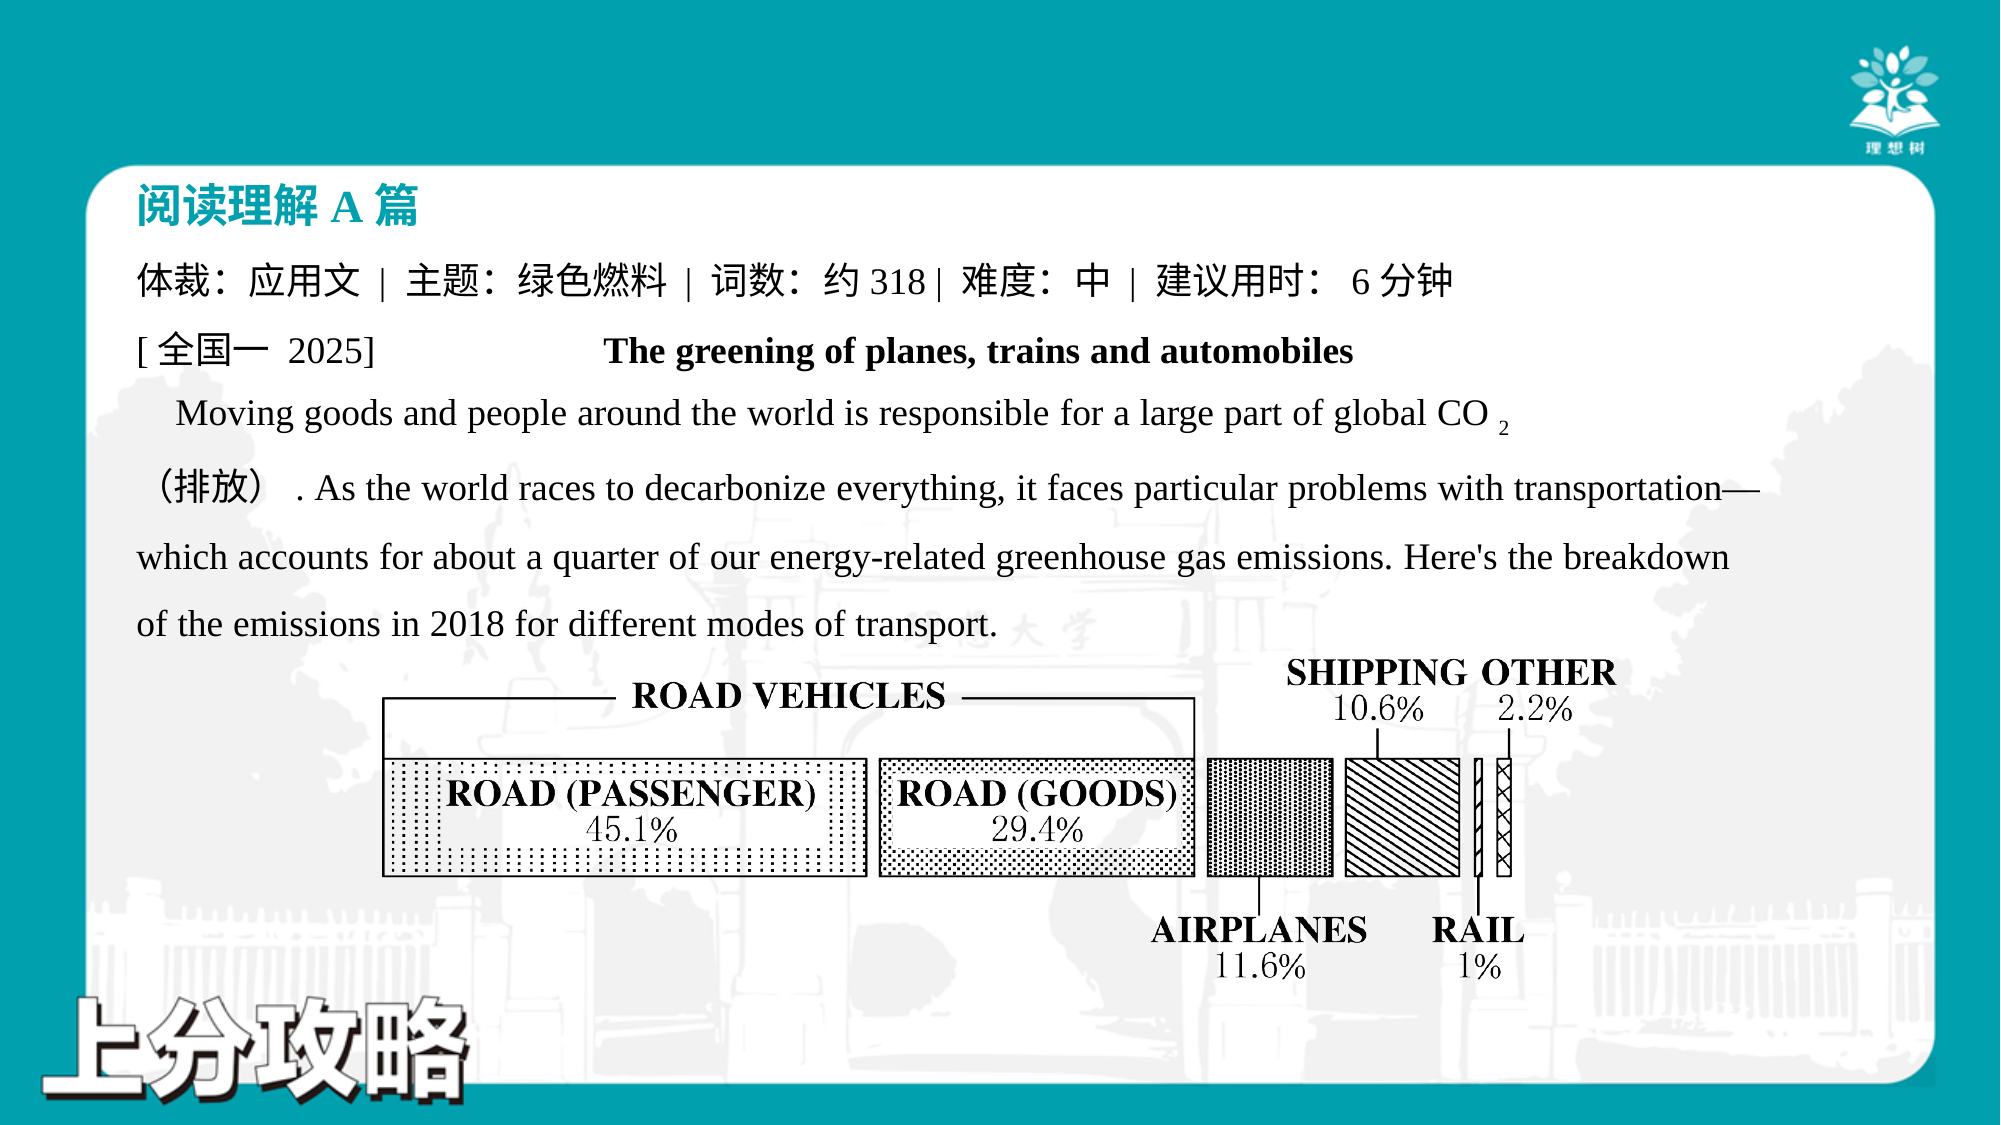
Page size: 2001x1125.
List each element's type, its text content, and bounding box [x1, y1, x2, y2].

text_box 阅读理解A篇 [136, 176, 1865, 232]
text_box 体裁：应用文 | 主题：绿色燃料 | 词数：约318 | 难度：中 | 建议用时：6分钟 [全国一 2025] The greening of planes, trains and automobiles Moving goods and people around the world is responsible for a large part of global CO 2 emissions （排放）. As the world races to decarbonize everything, it faces particular problems with transportation— which accounts for about a quarter of our energy-related greenhouse gas emissions. Here's the breakdown of the emissions in 2018 for different modes of transport.#3.1 [136, 233, 1865, 636]
picture [0, 0, 2000, 1125]
